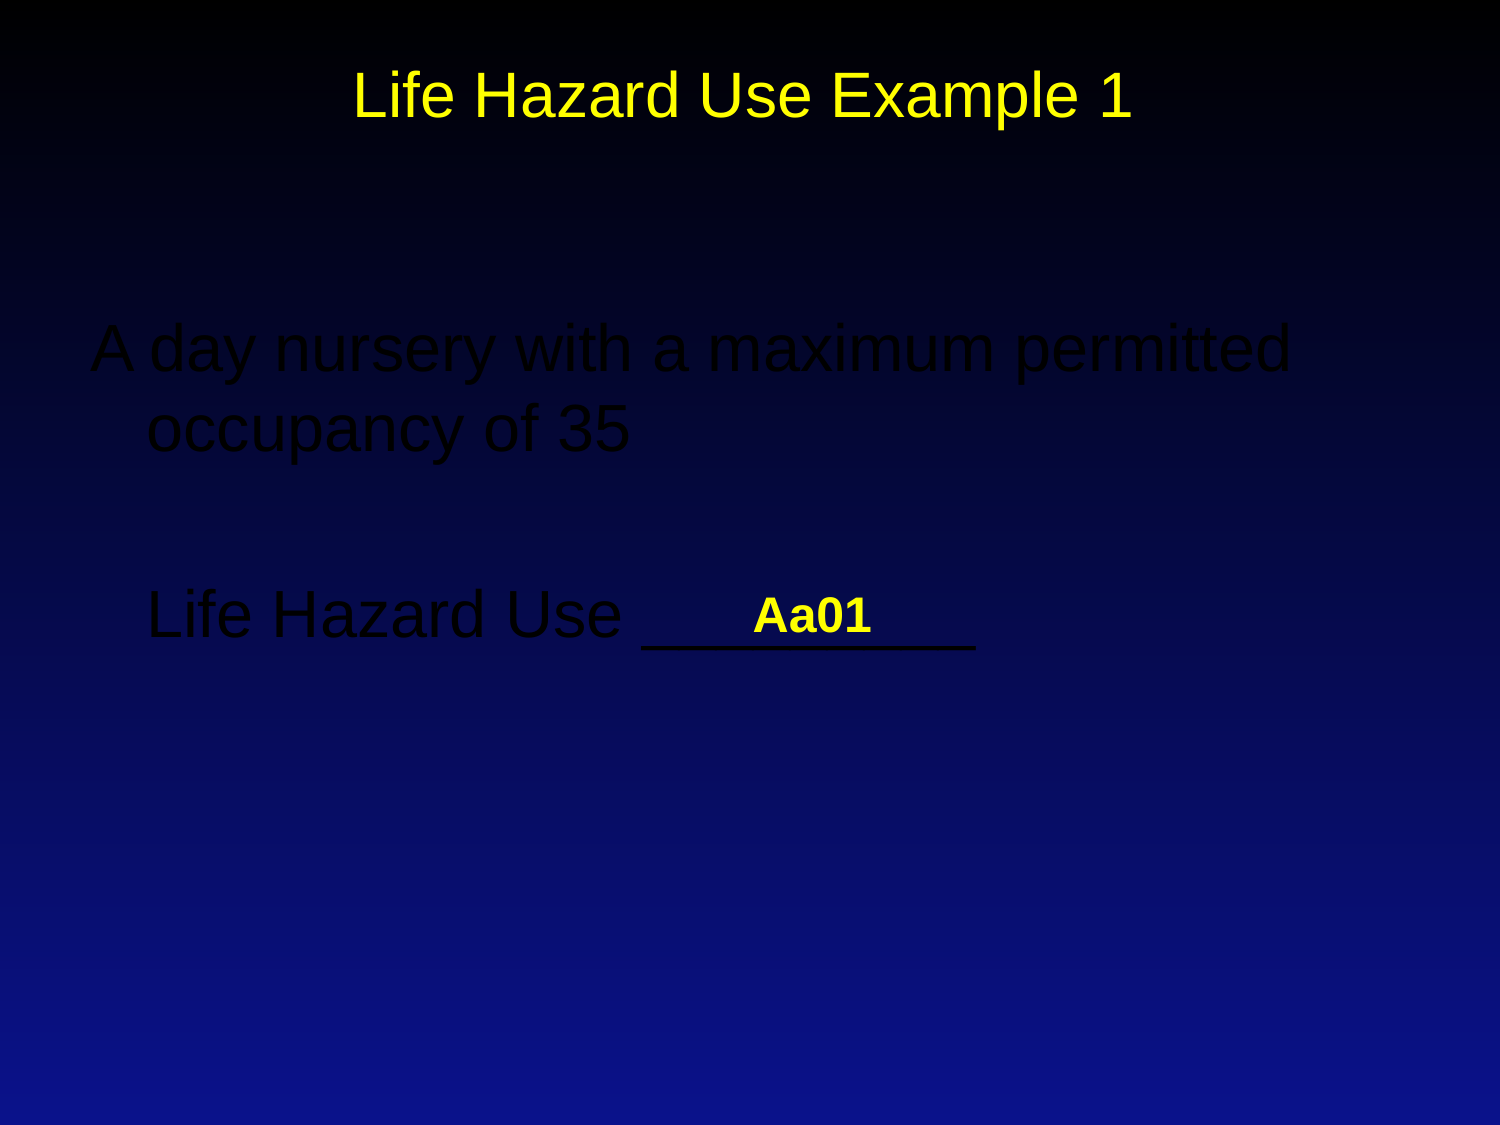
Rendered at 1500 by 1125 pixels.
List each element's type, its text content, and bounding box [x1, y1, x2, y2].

list A day nursery with a maximum permitted occupancy of 35 Life Hazard Use _________ [75, 296, 1425, 1006]
text_box Aa01 [737, 575, 887, 651]
title Life Hazard Use Example 1 [125, 45, 1363, 138]
